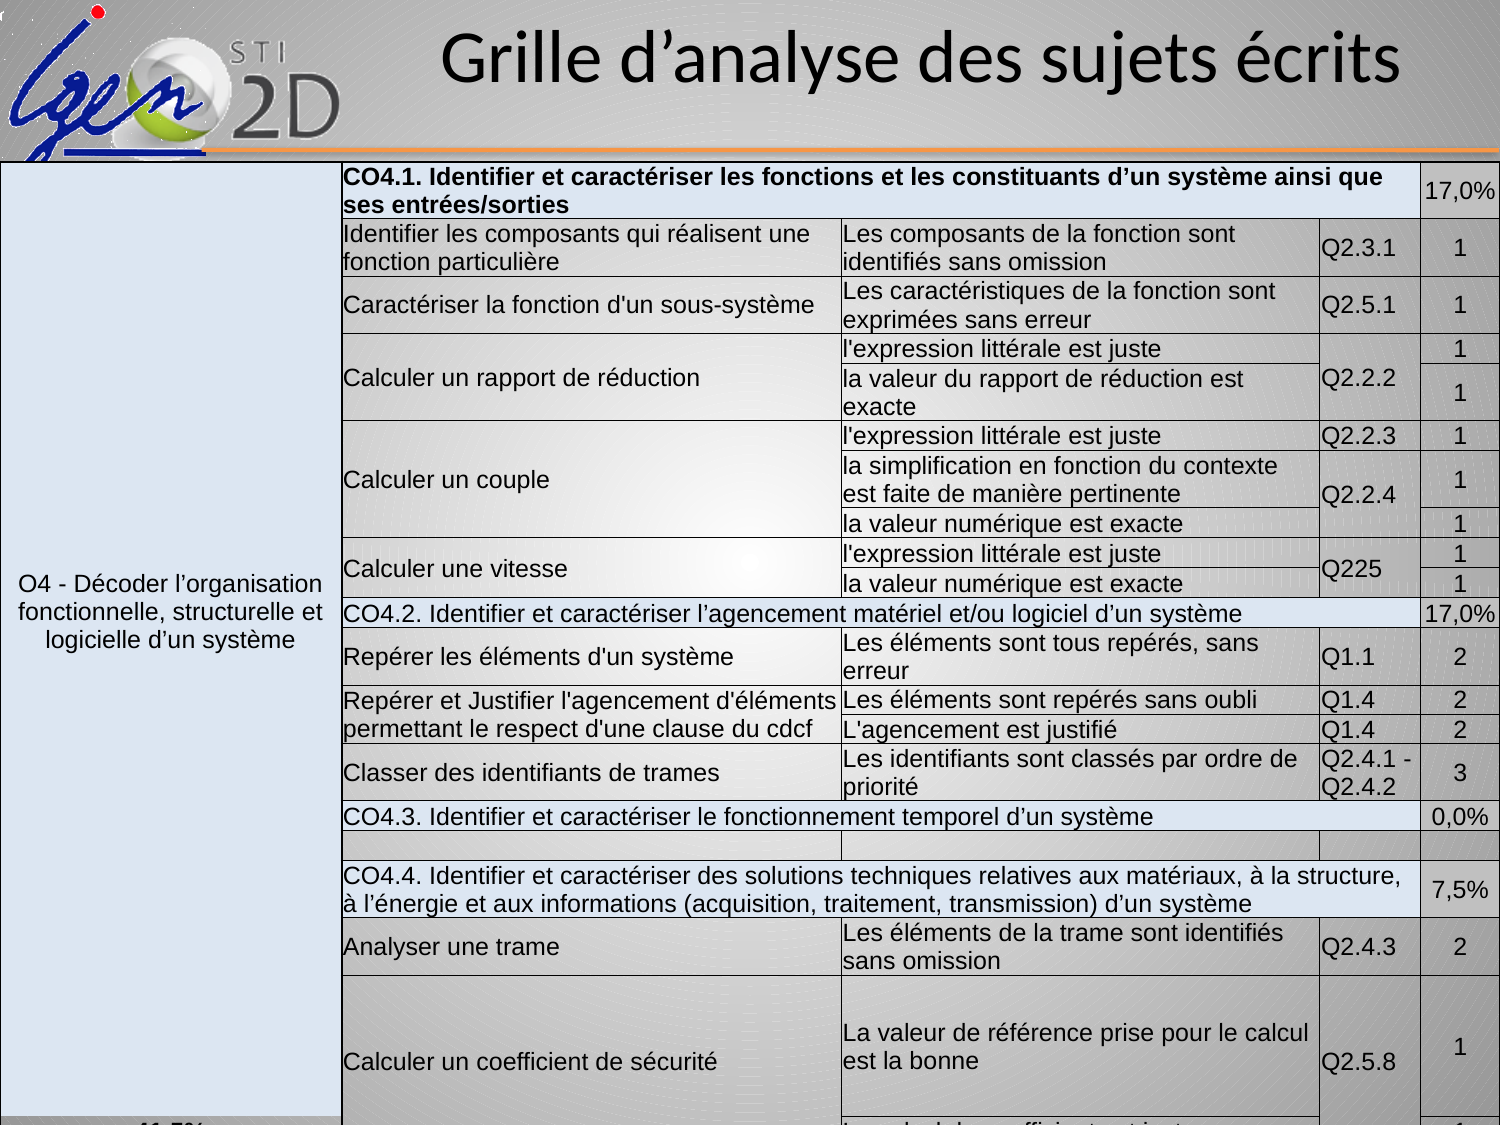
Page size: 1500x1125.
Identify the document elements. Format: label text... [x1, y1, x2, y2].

picture [0, 4, 342, 161]
title Grille d’analyse des sujets écrits [342, 0, 1500, 150]
table_cell [1421, 831, 1499, 860]
table_cell Analyser une trame [343, 918, 841, 975]
table_cell la simplification en fonction du contexte est faite de manière pertinente [842, 451, 1319, 507]
table_header CO4.1. Identifier et caractériser les fonctions et les constituants d’un système ainsi que ses entrées/sorties [343, 163, 1420, 218]
table_cell Q2.4.3 [1320, 918, 1420, 975]
table_cell 1 [1421, 508, 1499, 537]
picture [197, 147, 204, 159]
table_cell 2 [1421, 715, 1499, 743]
table_cell 1 [1421, 364, 1499, 420]
table_cell Repérer et Justifier l'agencement d'éléments permettant le respect d'une clause du cdcf [343, 686, 841, 743]
table_cell Calculer un rapport de réduction [343, 334, 841, 420]
table_cell [1320, 831, 1420, 860]
table_cell 2 [1421, 628, 1499, 685]
table_cell Les caractéristiques de la fonction sont exprimées sans erreur [842, 277, 1319, 333]
table_cell Q2.5.8 [1320, 976, 1420, 1125]
table_cell Les éléments sont tous repérés, sans erreur [842, 628, 1319, 685]
table_cell 3 [1421, 744, 1499, 800]
table_cell Q2.3.1 [1320, 219, 1420, 276]
table_cell 1 [1421, 538, 1499, 567]
table_cell la valeur numérique est exacte [842, 568, 1319, 597]
table_cell 17,0% [1421, 598, 1499, 627]
table_header O4 - Décoder l’organisation fonctionnelle, structurelle et logicielle d’un système [1, 163, 341, 1116]
table_cell Q2.2.3 [1320, 421, 1420, 450]
table_cell Calculer une vitesse [343, 538, 841, 597]
table_cell Q225 [1320, 538, 1420, 597]
table_cell 2 [1421, 686, 1499, 714]
table_cell Q2.2.4 [1320, 451, 1420, 537]
table_cell CO4.4. Identifier et caractériser des solutions techniques relatives aux matériaux, à la structure, à l’énergie et aux informations (acquisition, traitement, transmission) d’un système [343, 861, 1420, 917]
table_cell la valeur numérique est exacte [842, 508, 1319, 537]
table_cell [842, 831, 1319, 860]
table_cell Q1.4 [1320, 686, 1420, 714]
table_cell Q1.4 [1320, 715, 1420, 743]
table_cell 1 [1421, 277, 1499, 333]
table_cell Q2.4.1 - Q2.4.2 [1320, 744, 1420, 800]
picture [204, 152, 343, 161]
table_cell L'agencement est justifié [842, 715, 1319, 743]
table_cell l'expression littérale est juste [842, 538, 1319, 567]
table_cell 1 [1421, 1117, 1499, 1125]
table_header 17,0% [1421, 163, 1499, 218]
table_cell 1 [1421, 219, 1499, 276]
table_cell 1 [1421, 451, 1499, 507]
table_cell Classer des identifiants de trames [343, 744, 841, 800]
table_cell Q1.1 [1320, 628, 1420, 685]
table_cell Le calcul du coefficient est juste [842, 1117, 1319, 1125]
table_cell Calculer un coefficient de sécurité [343, 976, 841, 1125]
table_cell [343, 831, 841, 860]
table_cell 41,5% [1, 1116, 341, 1125]
table_cell l'expression littérale est juste [842, 334, 1319, 363]
table_cell Calculer un couple [343, 421, 841, 537]
table_cell 2 [1421, 918, 1499, 975]
table_cell Les identifiants sont classés par ordre de priorité [842, 744, 1319, 800]
table_cell 1 [1421, 976, 1499, 1116]
table_cell l'expression littérale est juste [842, 421, 1319, 450]
table_cell Identifier les composants qui réalisent une fonction particulière [343, 219, 841, 276]
table_cell Q2.5.1 [1320, 277, 1420, 333]
table_cell la valeur du rapport de réduction est exacte [842, 364, 1319, 420]
table_cell 1 [1421, 421, 1499, 450]
table_cell La valeur de référence prise pour le calcul est la bonne [842, 976, 1319, 1116]
table_cell Repérer les éléments d'un système [343, 628, 841, 685]
table_cell Les éléments de la trame sont identifiés sans omission [842, 918, 1319, 975]
table_cell Les composants de la fonction sont identifiés sans omission [842, 219, 1319, 276]
table_cell 0,0% [1421, 801, 1499, 830]
table_cell 7,5% [1421, 861, 1499, 917]
table_cell Les éléments sont repérés sans oubli [842, 686, 1319, 714]
table_cell 1 [1421, 568, 1499, 597]
table_cell CO4.2. Identifier et caractériser l’agencement matériel et/ou logiciel d’un système [343, 598, 1420, 627]
table_cell CO4.3. Identifier et caractériser le fonctionnement temporel d’un système [343, 801, 1420, 830]
table_cell Caractériser la fonction d'un sous-système [343, 277, 841, 333]
table_cell 1 [1421, 334, 1499, 363]
table_cell Q2.2.2 [1320, 334, 1420, 420]
